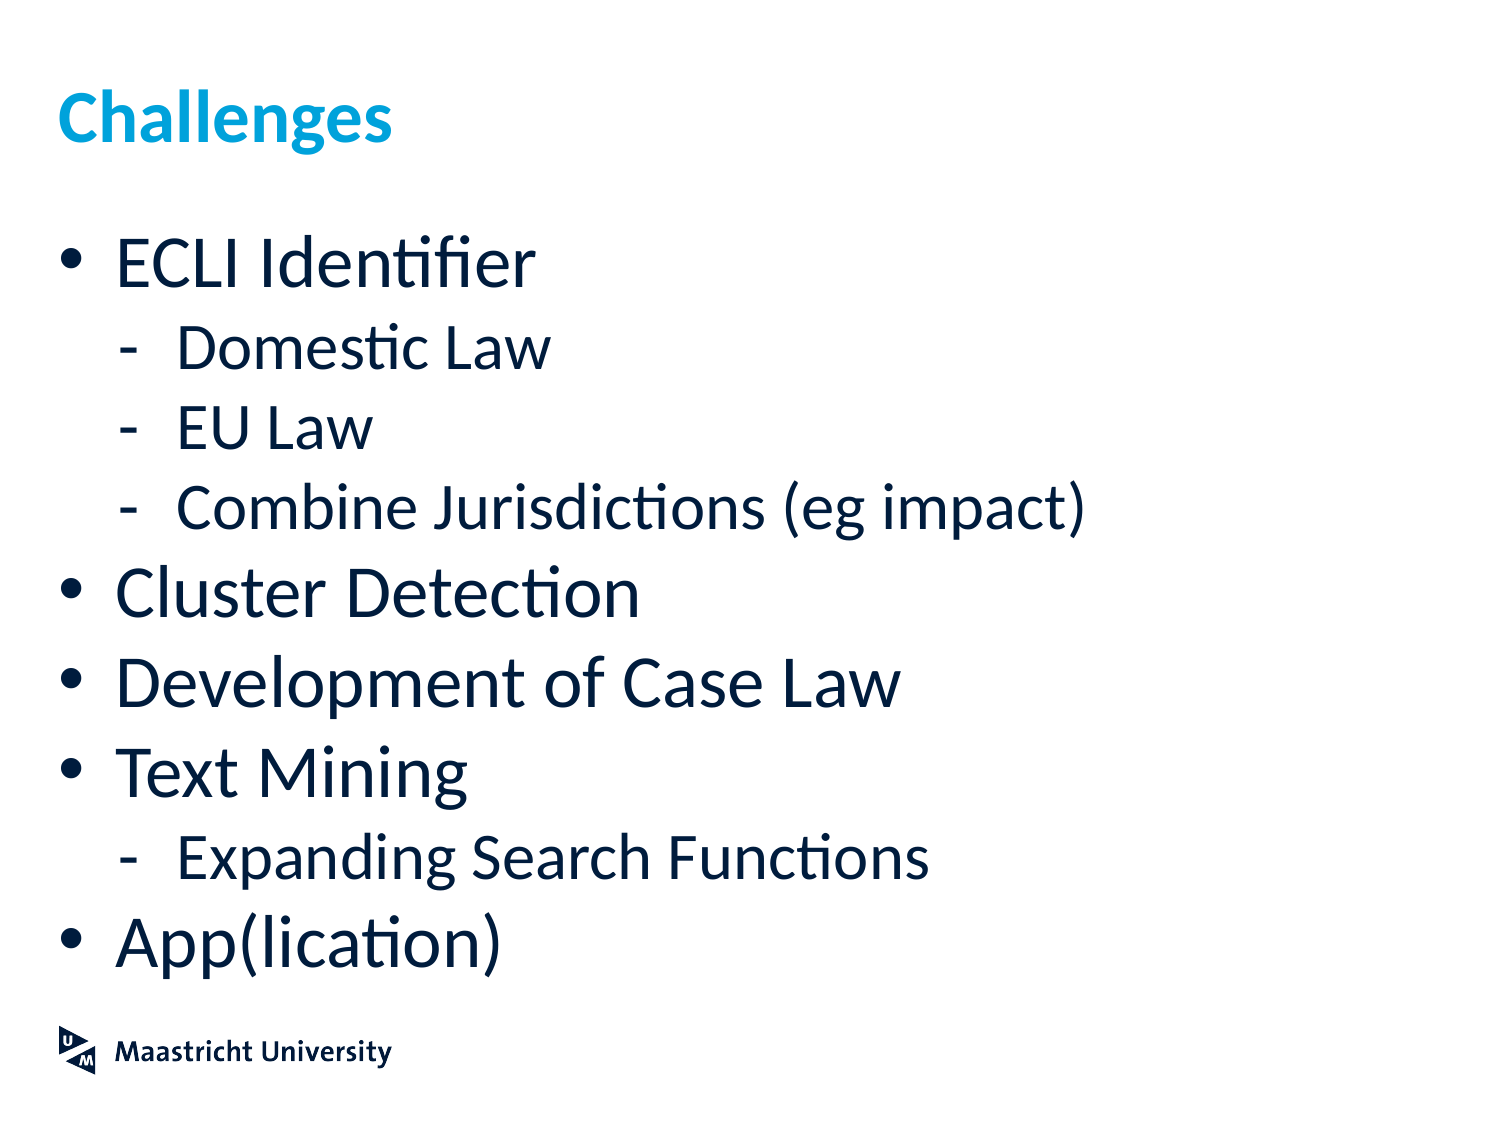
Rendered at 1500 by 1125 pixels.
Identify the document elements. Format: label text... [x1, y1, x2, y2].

list ECLI Identifier Domestic Law EU Law Combine Jurisdictions (eg impact) Cluster Detection Development of Case Law Text Mining Expanding Search Functions App(lication) [59, 212, 1425, 808]
title Challenges [59, 67, 1425, 192]
picture [59, 1012, 405, 1096]
